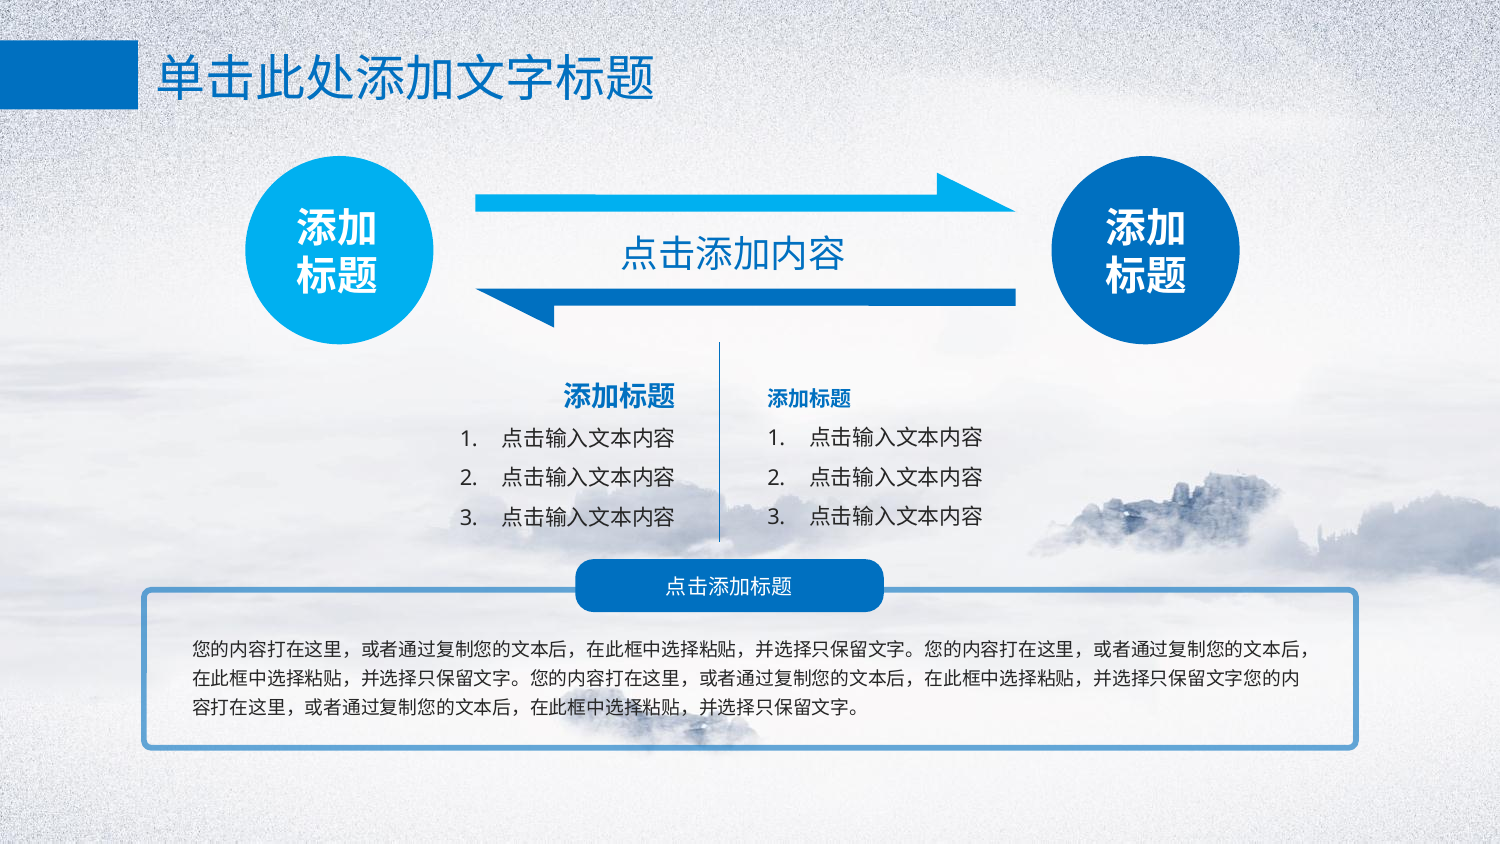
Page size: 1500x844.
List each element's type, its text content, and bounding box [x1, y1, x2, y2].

text_box [1050, 154, 1241, 346]
text_box 添加标题 点击输入文本内容 点击输入文本内容 点击输入文本内容 [165, 353, 691, 537]
text_box [143, 589, 1357, 748]
text_box [475, 172, 1016, 212]
text_box [244, 154, 435, 346]
picture [0, 0, 1500, 844]
text_box 您的内容打在这里，或者通过复制您的文本后，在此框中选择粘贴，并选择只保留文字。您的内容打在这里，或者通过复制您的文本后，在此框中选择粘贴，并选择只保留文字。您的内容打在这里，或者通过复制您的文本后，在此框中选择粘贴，并选择只保留文字您的内容打在这里，或者通过复制您的文本后，在此框中选择粘贴，并选择只保留文字。 [177, 623, 1325, 726]
text_box 点击添加标题 [575, 559, 884, 613]
text_box 添加标题 [279, 194, 395, 307]
text_box 添加标题 点击输入文本内容 点击输入文本内容 点击输入文本内容 [752, 365, 1356, 537]
text_box [475, 288, 1016, 328]
text_box 添加标题 [1082, 194, 1211, 307]
text_box 点击添加内容 [489, 222, 978, 283]
